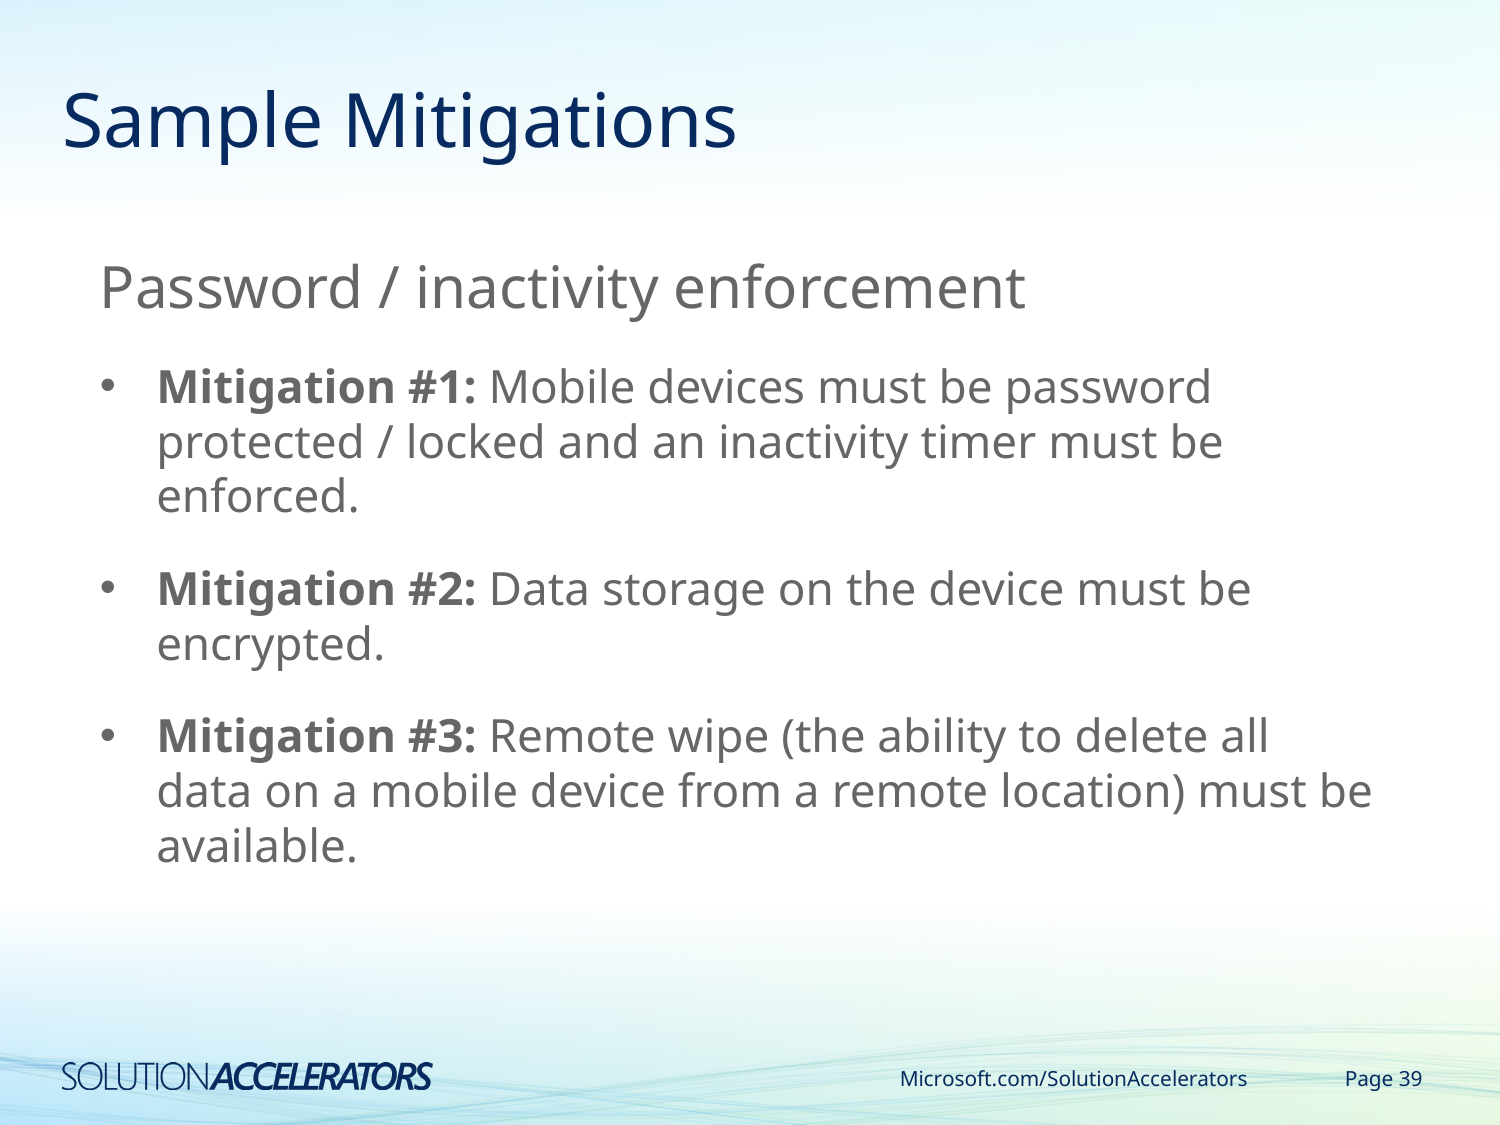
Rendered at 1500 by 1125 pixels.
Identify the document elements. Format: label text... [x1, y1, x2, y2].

footer Microsoft.com/SolutionAccelerators [787, 1050, 1263, 1110]
picture [0, 0, 1500, 1125]
list Password / inactivity enforcement Mitigation #1: Mobile devices must be password protected / locked and an inactivity timer must be enforced. Mitigation #2: Data storage on the device must be encrypted. Mitigation #3: Remote wipe (the ability to delete all data on a mobile device from a remote location) must be available. [99, 249, 1375, 888]
title Sample Mitigations [62, 37, 1438, 163]
slide_number Page 39 [1287, 1050, 1438, 1110]
